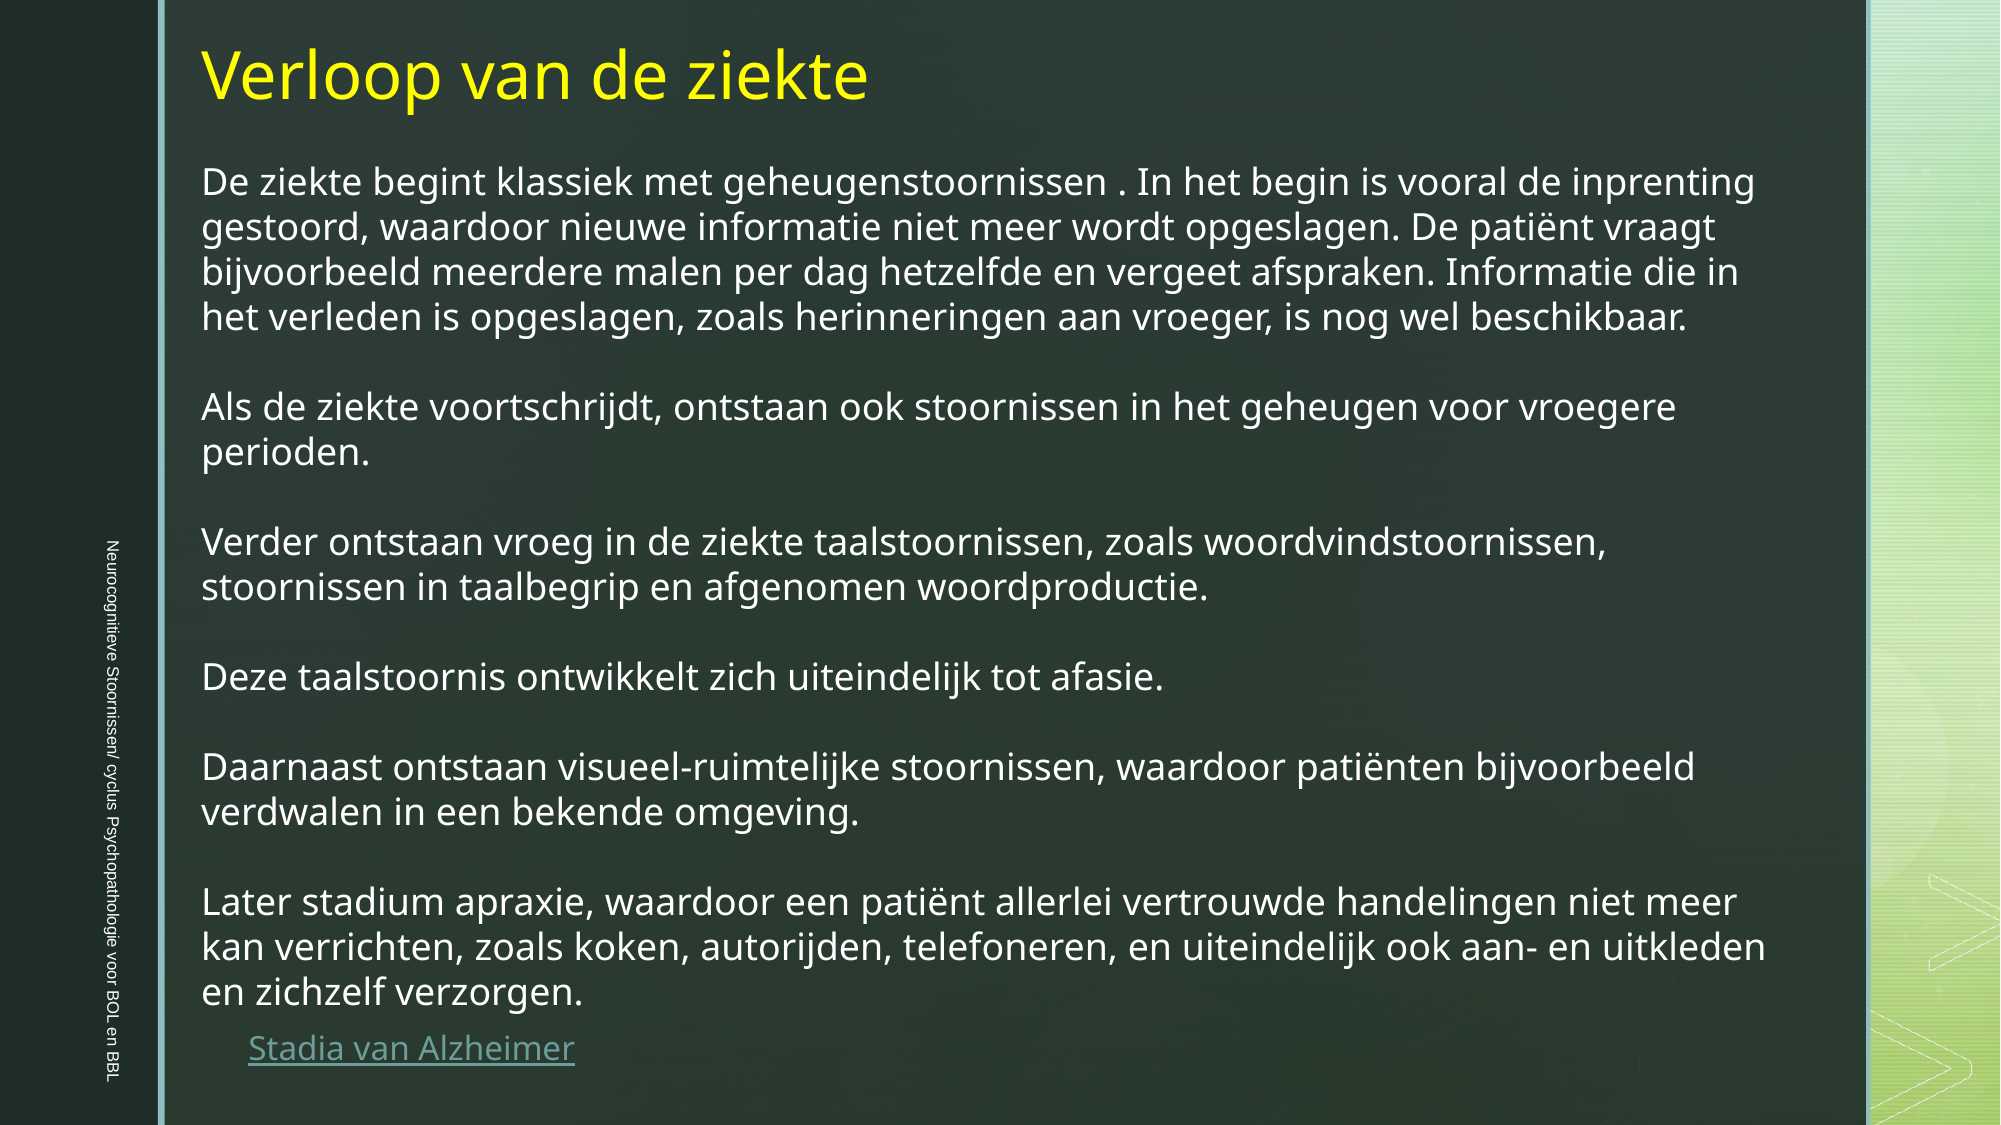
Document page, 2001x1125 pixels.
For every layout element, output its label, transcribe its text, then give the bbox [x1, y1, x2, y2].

picture [1871, 0, 2001, 1125]
text_box Verloop van de ziekte De ziekte begint klassiek met geheugenstoornissen . In het begin is vooral de inprenting gestoord, waardoor nieuwe informatie niet meer wordt opgeslagen. De patiënt vraagt bijvoorbeeld meerdere malen per dag hetzelfde en vergeet afspraken. Informatie die in het verleden is opgeslagen, zoals herinneringen aan vroeger, is nog wel beschikbaar. Als de ziekte voortschrijdt, ontstaan ook stoornissen in het geheugen voor vroegere perioden. Verder ontstaan vroeg in de ziekte taalstoornissen, zoals woordvindstoornissen, stoornissen in taalbegrip en afgenomen woordproductie. Deze taalstoornis ontwikkelt zich uiteindelijk tot afasie. Daarnaast ontstaan visueel-ruimtelijke stoornissen, waardoor patiënten bijvoorbeeld verdwalen in een bekende omgeving. Later stadium apraxie, waardoor een patiënt allerlei vertrouwde handelingen niet meer kan verrichten, zoals koken, autorijden, telefoneren, en uiteindelijk ook aan- en uitkleden en zichzelf verzorgen. [186, 25, 1820, 1021]
footer Neurocognitieve Stoornissen/ cyclus Psychopathologie voor BOL en BBL [101, 132, 131, 1098]
text_box Stadia van Alzheimer [233, 1019, 1040, 1080]
